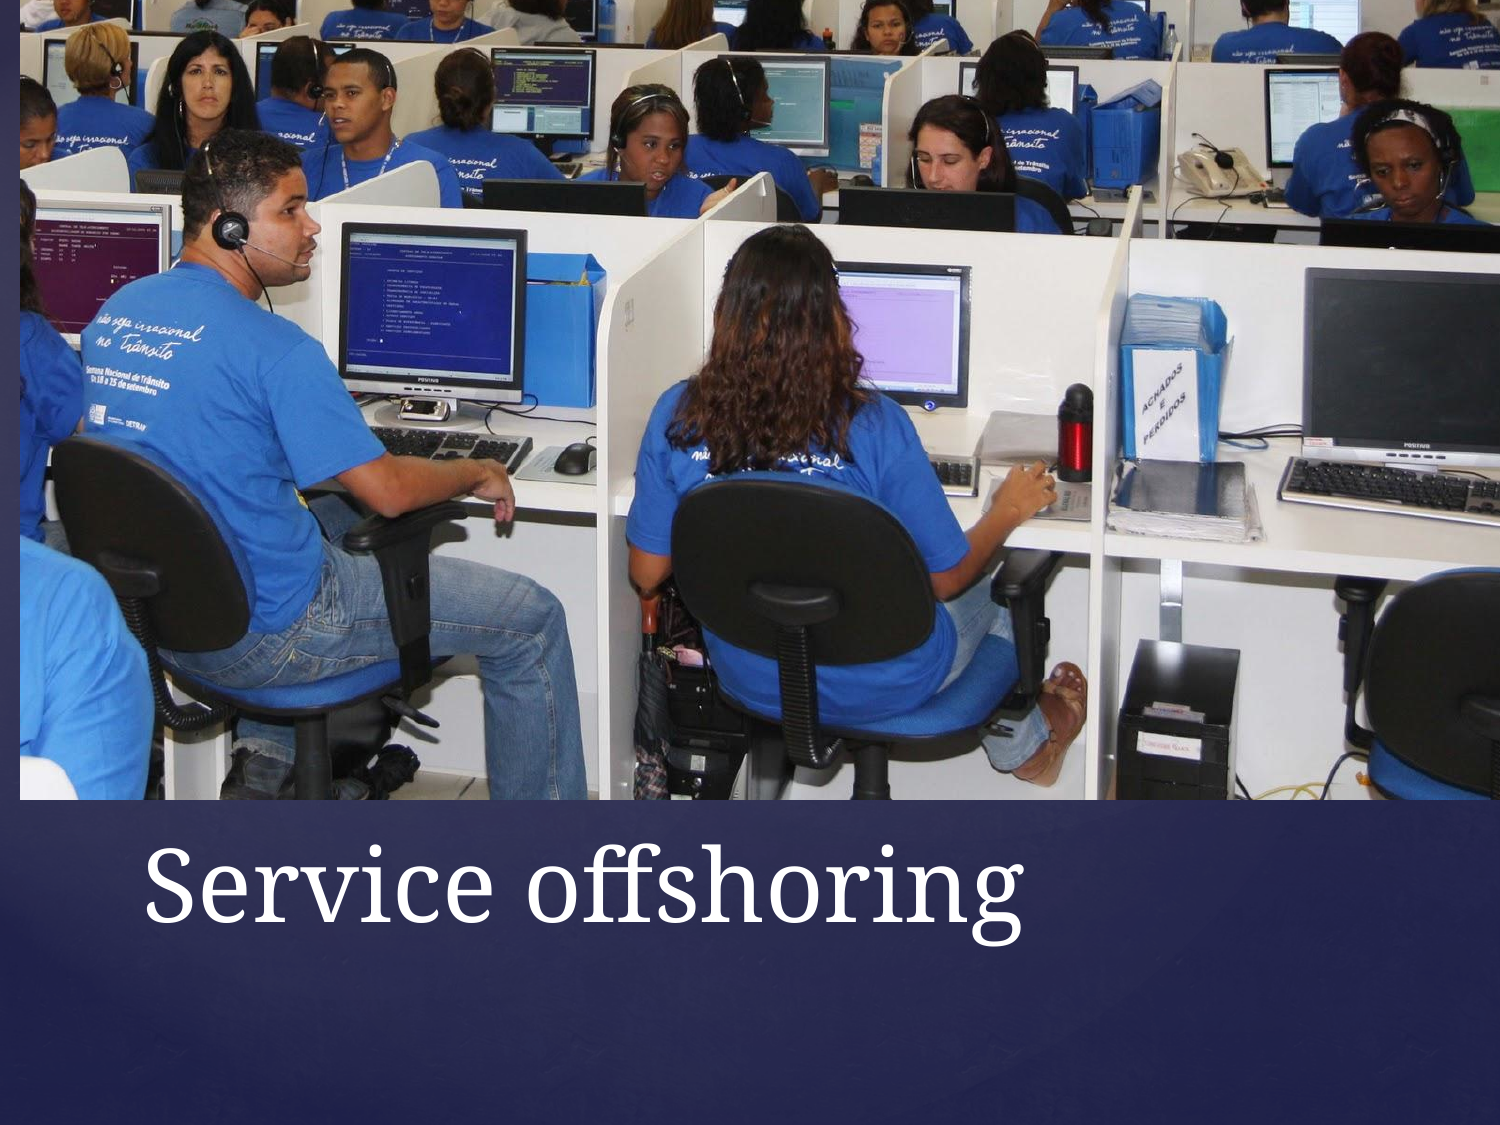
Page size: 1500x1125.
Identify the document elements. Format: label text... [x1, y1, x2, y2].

picture [19, 0, 1500, 801]
title Service offshoring [127, 816, 1365, 950]
